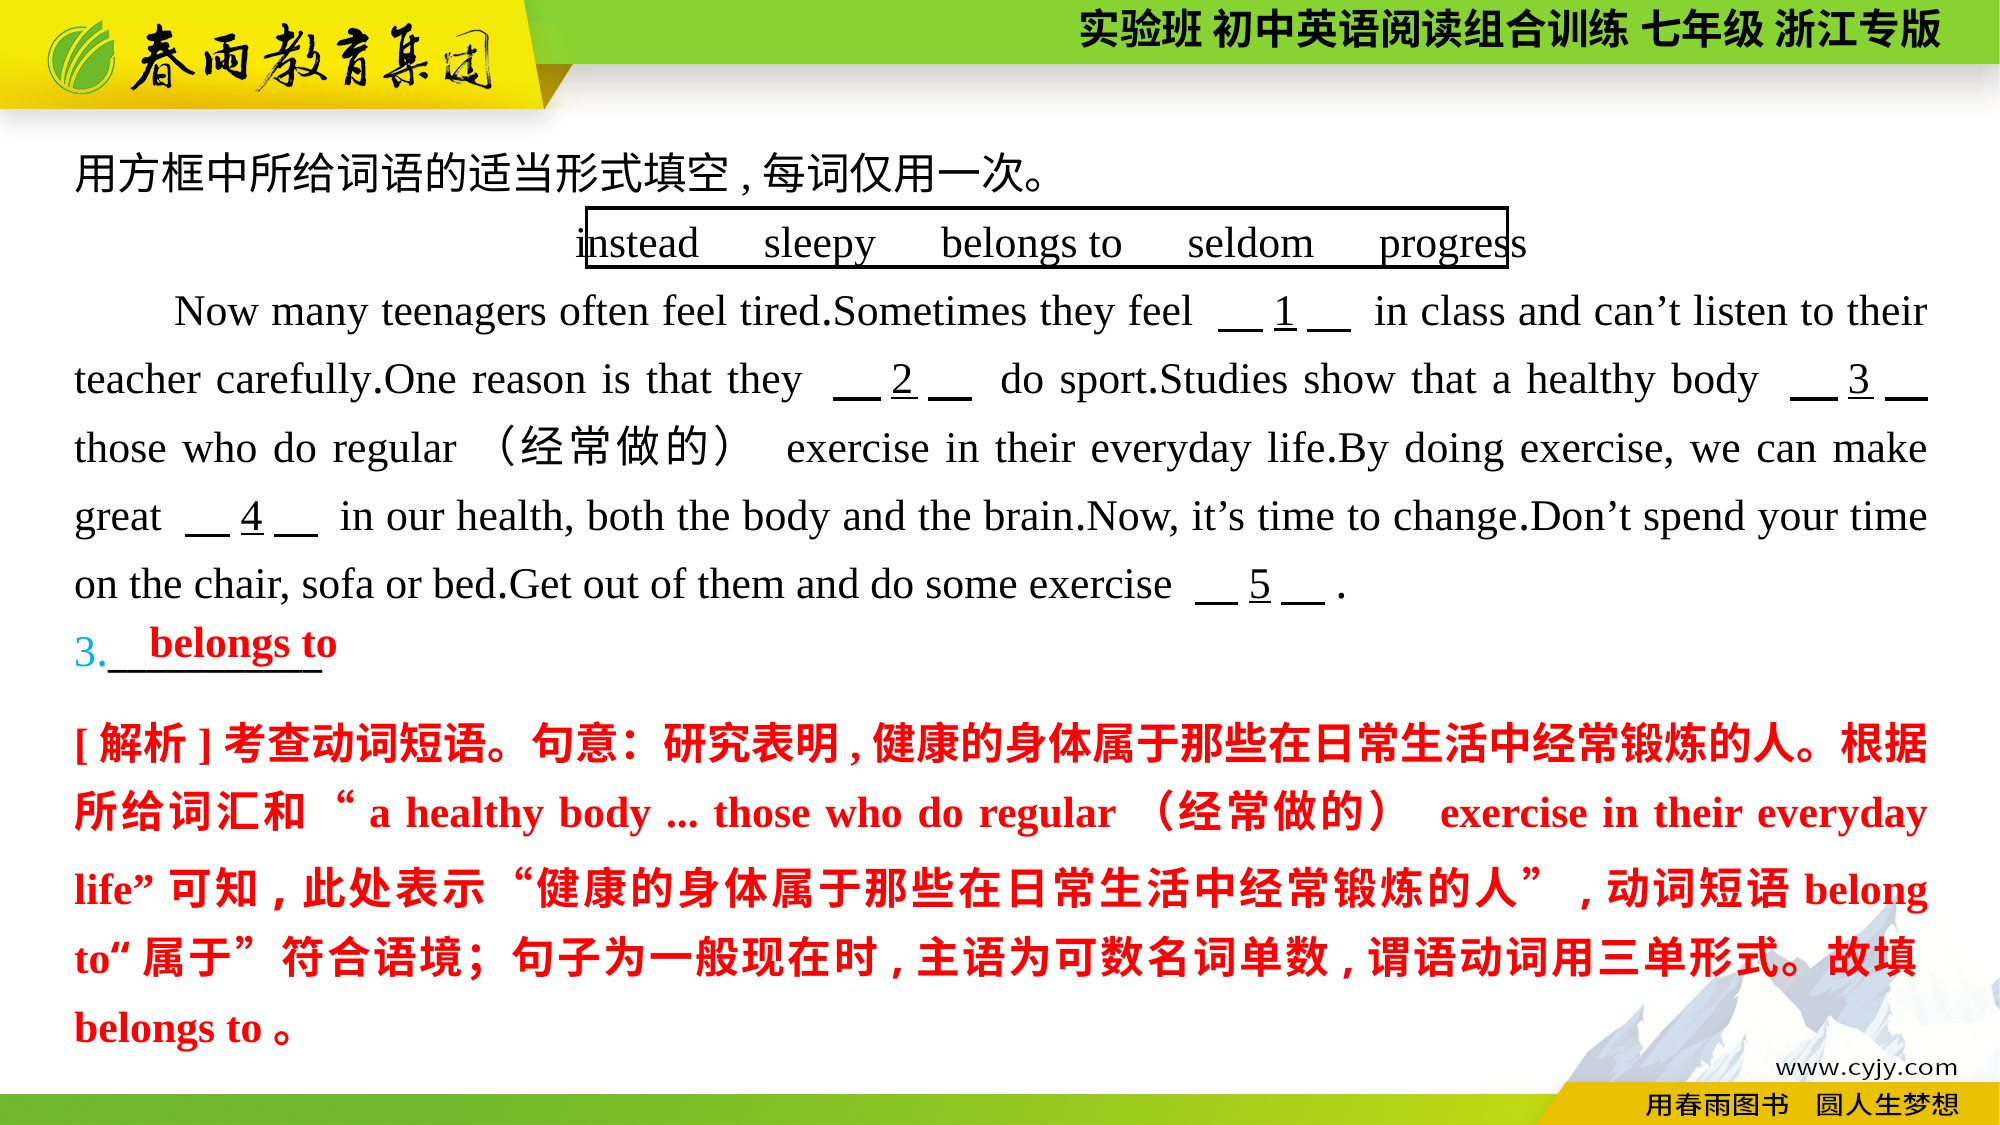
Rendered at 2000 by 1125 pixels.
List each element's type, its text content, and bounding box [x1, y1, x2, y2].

text_box [解析]考查动词短语。句意：研究表明,健康的身体属于那些在日常生活中经常锻炼的人。根据所给词汇和“a healthy body ... those who do regular（经常做的） exercise in their everyday life”可知,此处表示“健康的身体属于那些在日常生活中经常锻炼的人”,动词短语belong to“属于”符合语境；句子为一般现在时,主语为可数名词单数,谓语动词用三单形式。故填belongs to。 [59, 692, 1944, 1059]
text_box [586, 208, 1508, 268]
list 用方框中所给词语的适当形式填空,每词仅用一次。 instead sleepy belongs to seldom progress Now many teenagers often feel tired.Sometimes they feel 1 in class and can’t listen to their teacher carefully.One reason is that they 2 do sport.Studies show that a healthy body 3 those who do regular（经常做的） exercise in their everyday life.By doing exercise, we can make great 4 in our health, both the body and the brain.Now, it’s time to change.Don’t spend your time on the chair, sofa or bed.Get out of them and do some exercise 5 . 3.___________ [59, 122, 1944, 682]
text_box belongs to [134, 590, 354, 674]
picture [0, 0, 2000, 1125]
